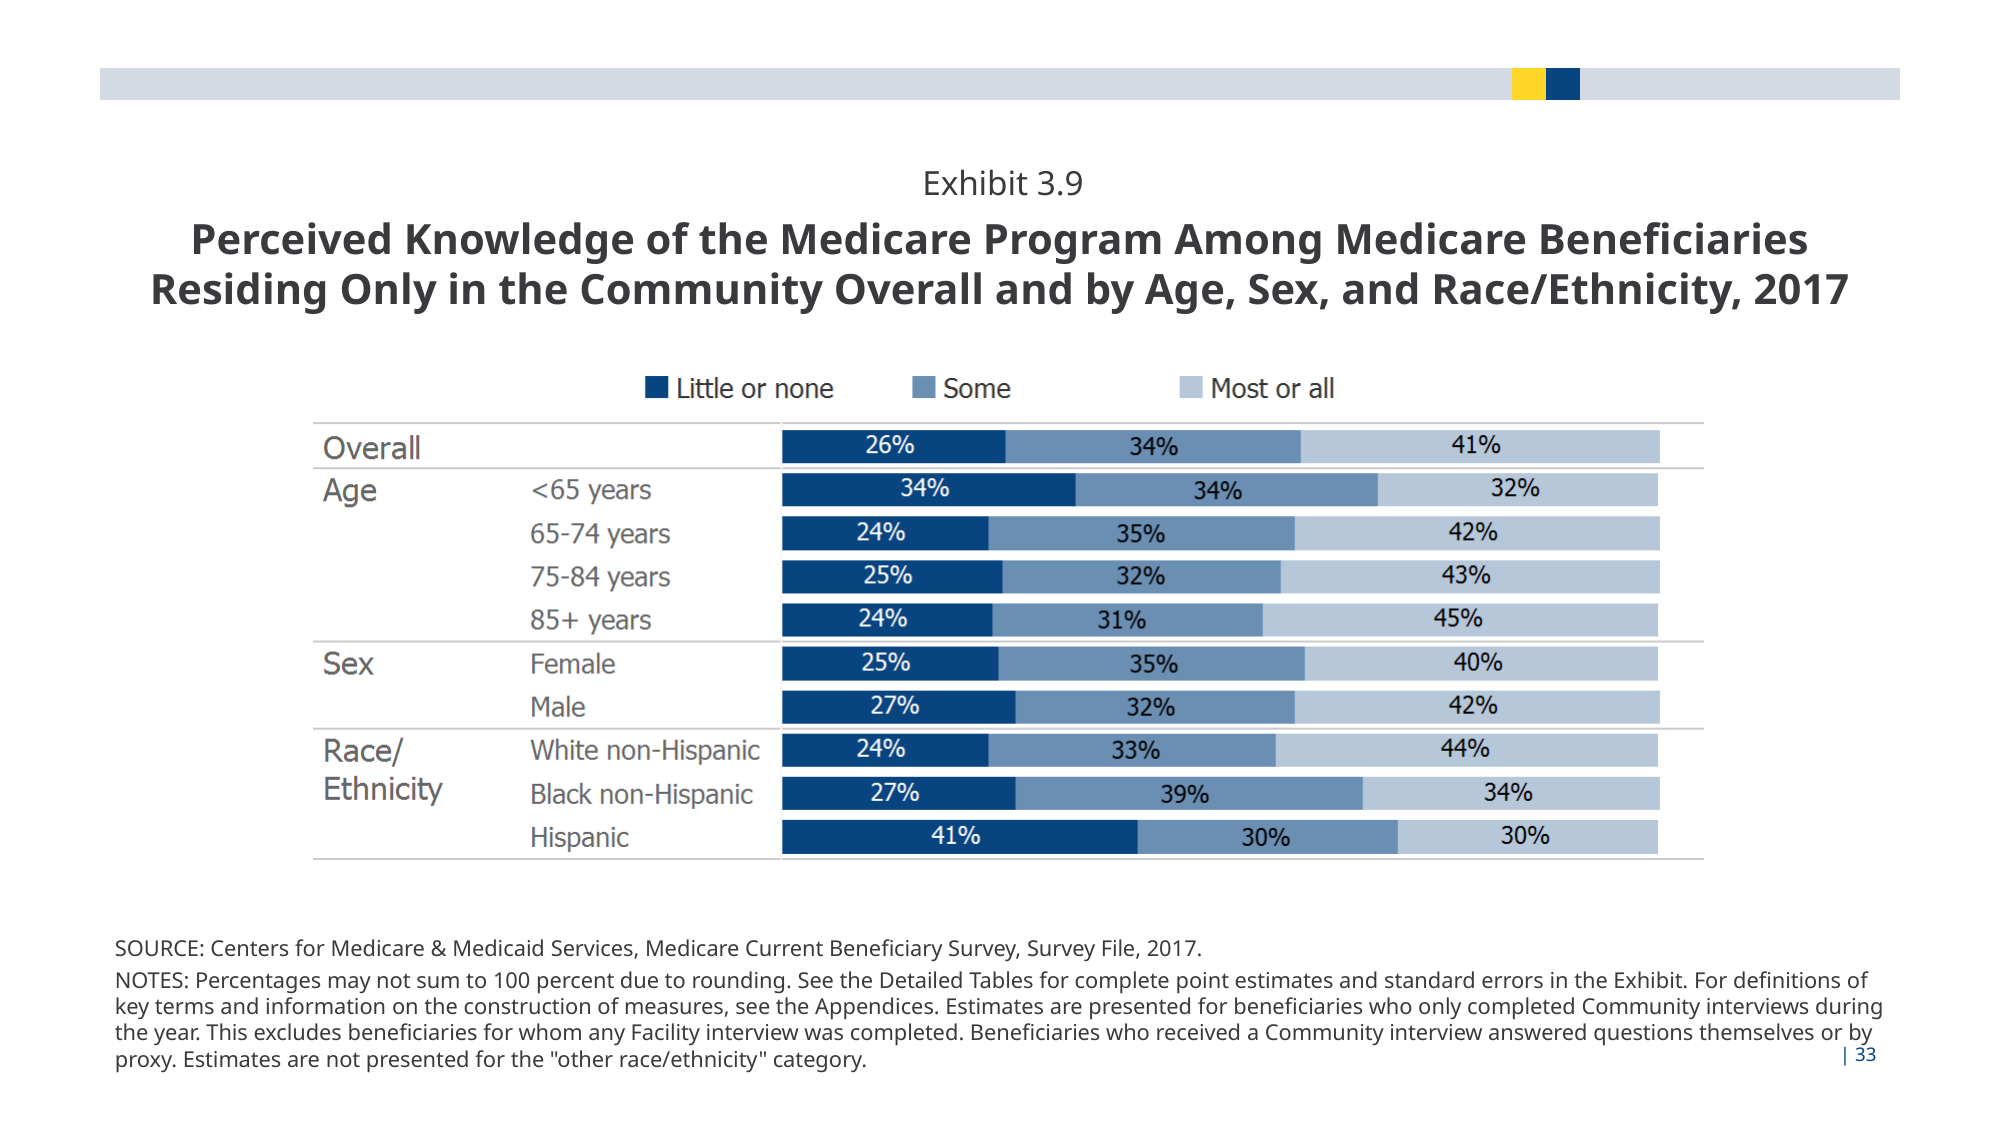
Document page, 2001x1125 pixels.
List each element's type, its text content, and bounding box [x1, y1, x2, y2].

list SOURCE: Centers for Medicare & Medicaid Services, Medicare Current Beneficiary Survey, Survey File, 2017. NOTES: Percentages may not sum to 100 percent due to rounding. See the Detailed Tables for complete point estimates and standard errors in the Exhibit. For definitions of key terms and information on the construction of measures, see the Appendices. Estimates are presented for beneficiaries who only completed Community interviews during the year. This excludes beneficiaries for whom any Facility interview was completed. Beneficiaries who received a Community interview answered questions themselves or by proxy. Estimates are not presented for the "other race/ethnicity" category. [99, 926, 1900, 1100]
title Exhibit 3.9 [99, 154, 1900, 213]
list Perceived Knowledge of the Medicare Program Among Medicare Beneficiaries Residing Only in the Community Overall and by Age, Sex, and Race/Ethnicity, 2017 [99, 213, 1900, 300]
picture [299, 358, 1719, 881]
